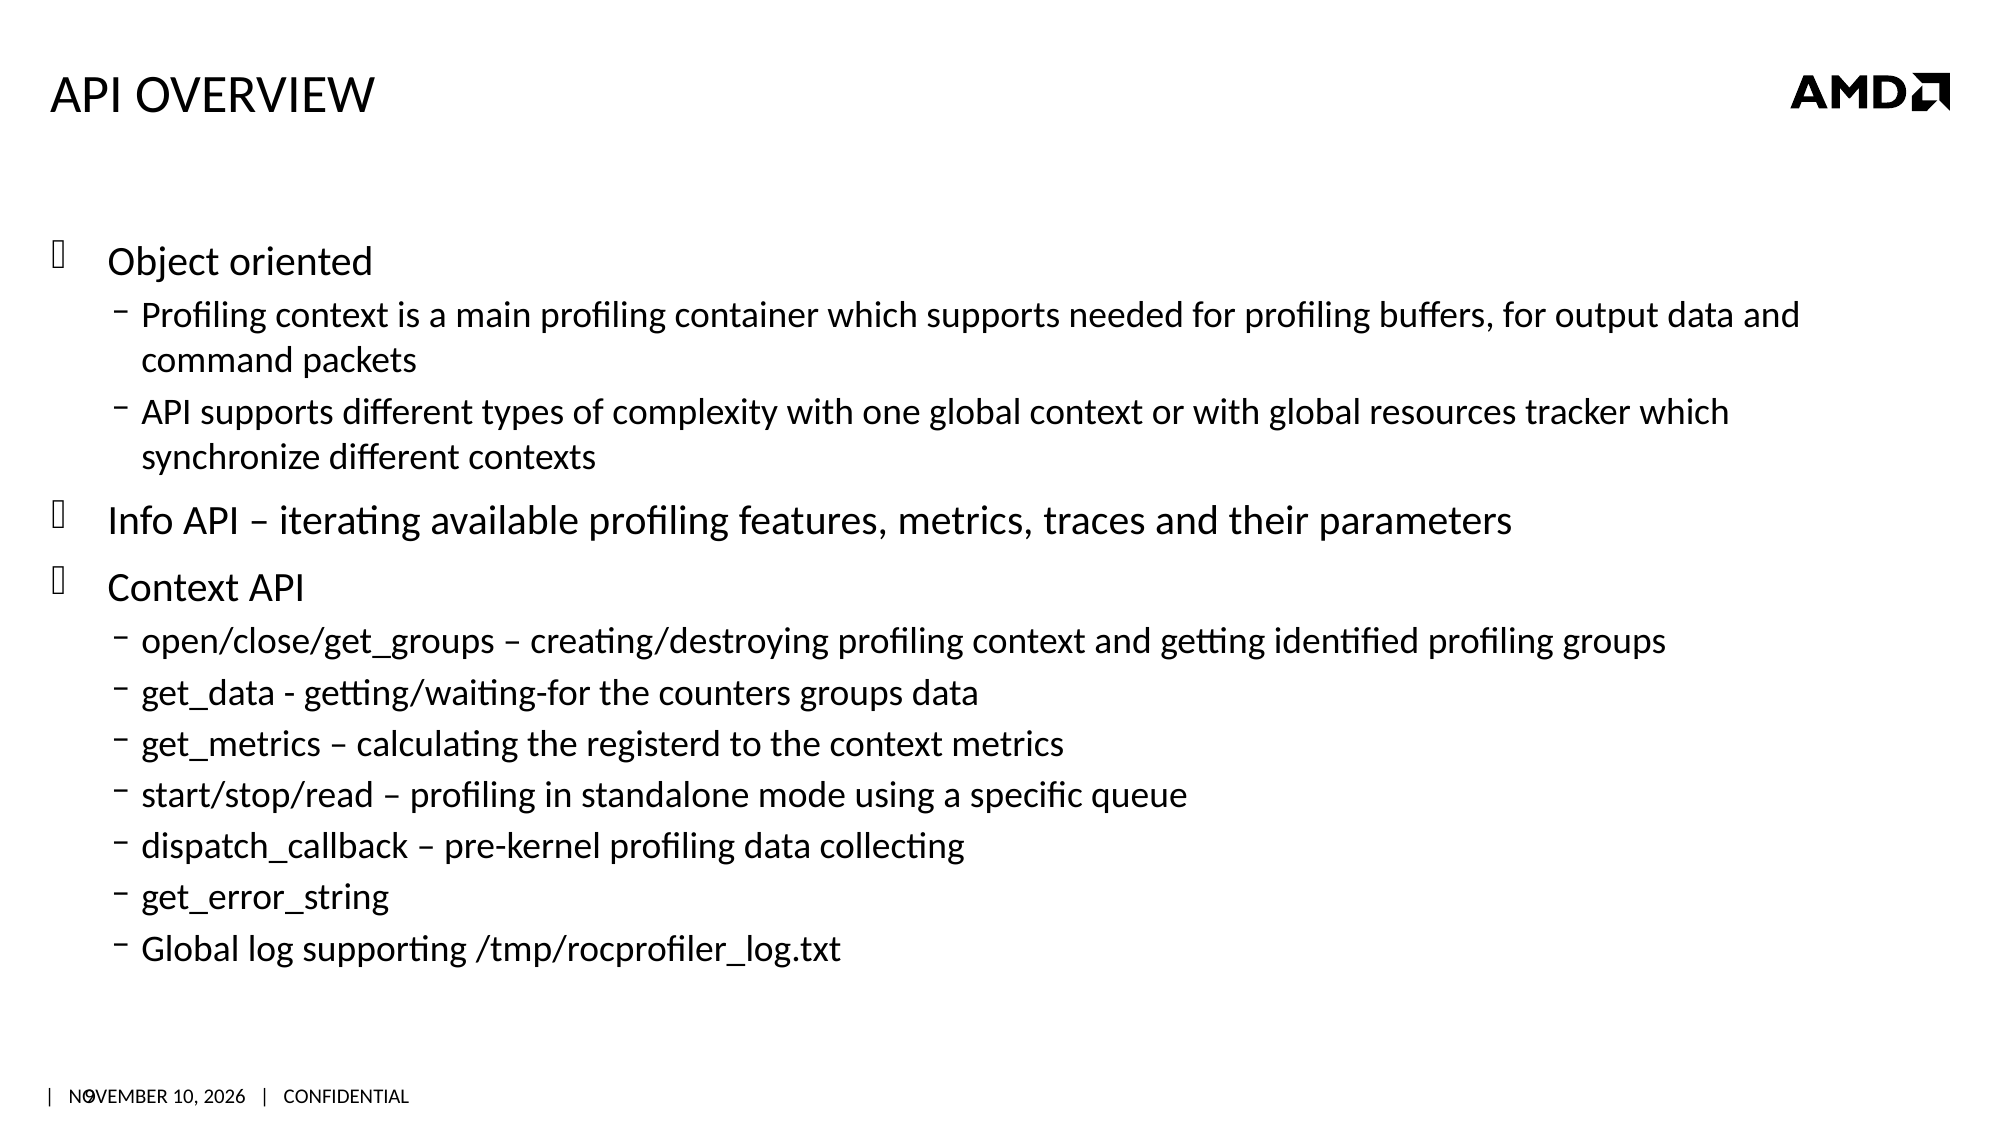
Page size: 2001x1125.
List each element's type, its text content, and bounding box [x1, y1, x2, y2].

title API overview [50, 45, 1761, 124]
list Object oriented Profiling context is a main profiling container which supports needed for profiling buffers, for output data and command packets API supports different types of complexity with one global context or with global resources tracker which synchronize different contexts Info API – iterating available profiling features, metrics, traces and their parameters Context API open/close/get_groups – creating/destroying profiling context and getting identified profiling groups get_data - getting/waiting-for the counters groups data get_metrics – calculating the registerd to the context metrics start/stop/read – profiling in standalone mode using a specific queue dispatch_callback – pre-kernel profiling data collecting get_error_string Global log supporting /tmp/rocprofiler_log.txt [51, 226, 1912, 1037]
